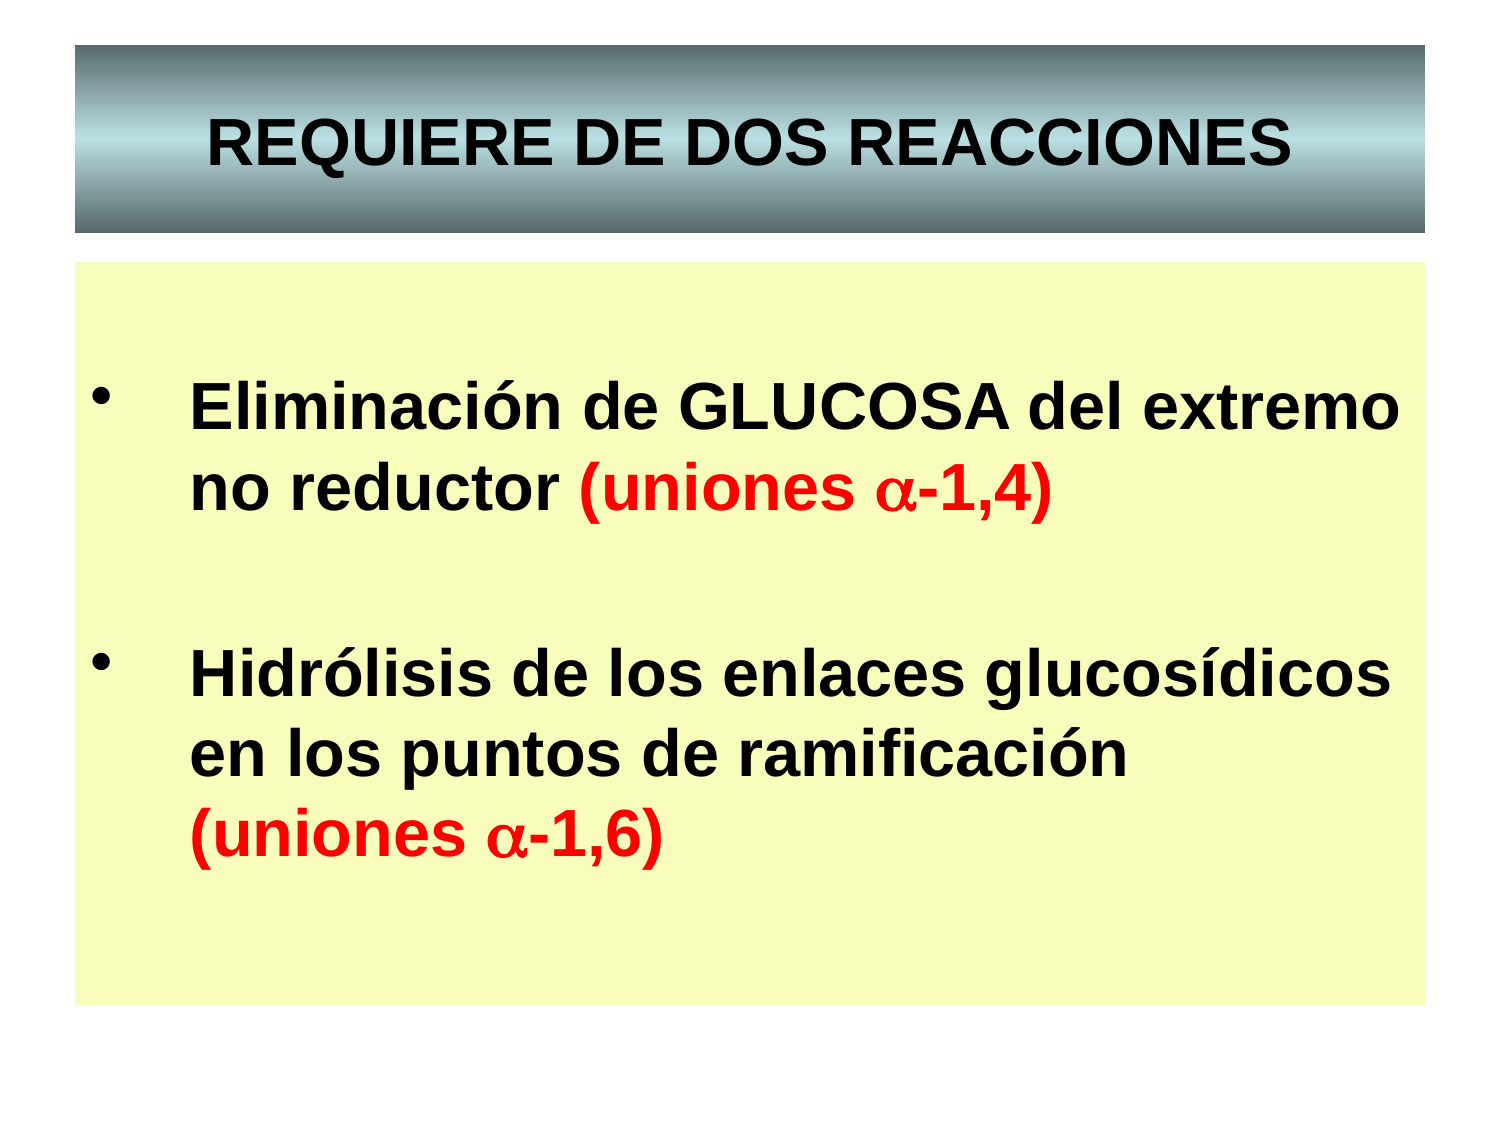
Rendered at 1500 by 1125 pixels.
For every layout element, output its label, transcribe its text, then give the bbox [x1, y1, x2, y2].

list Eliminación de GLUCOSA del extremo no reductor (uniones a-1,4) Hidrólisis de los enlaces glucosídicos en los puntos de ramificación (uniones a-1,6) [74, 262, 1426, 1006]
title REQUIERE DE DOS REACCIONES [74, 44, 1426, 233]
